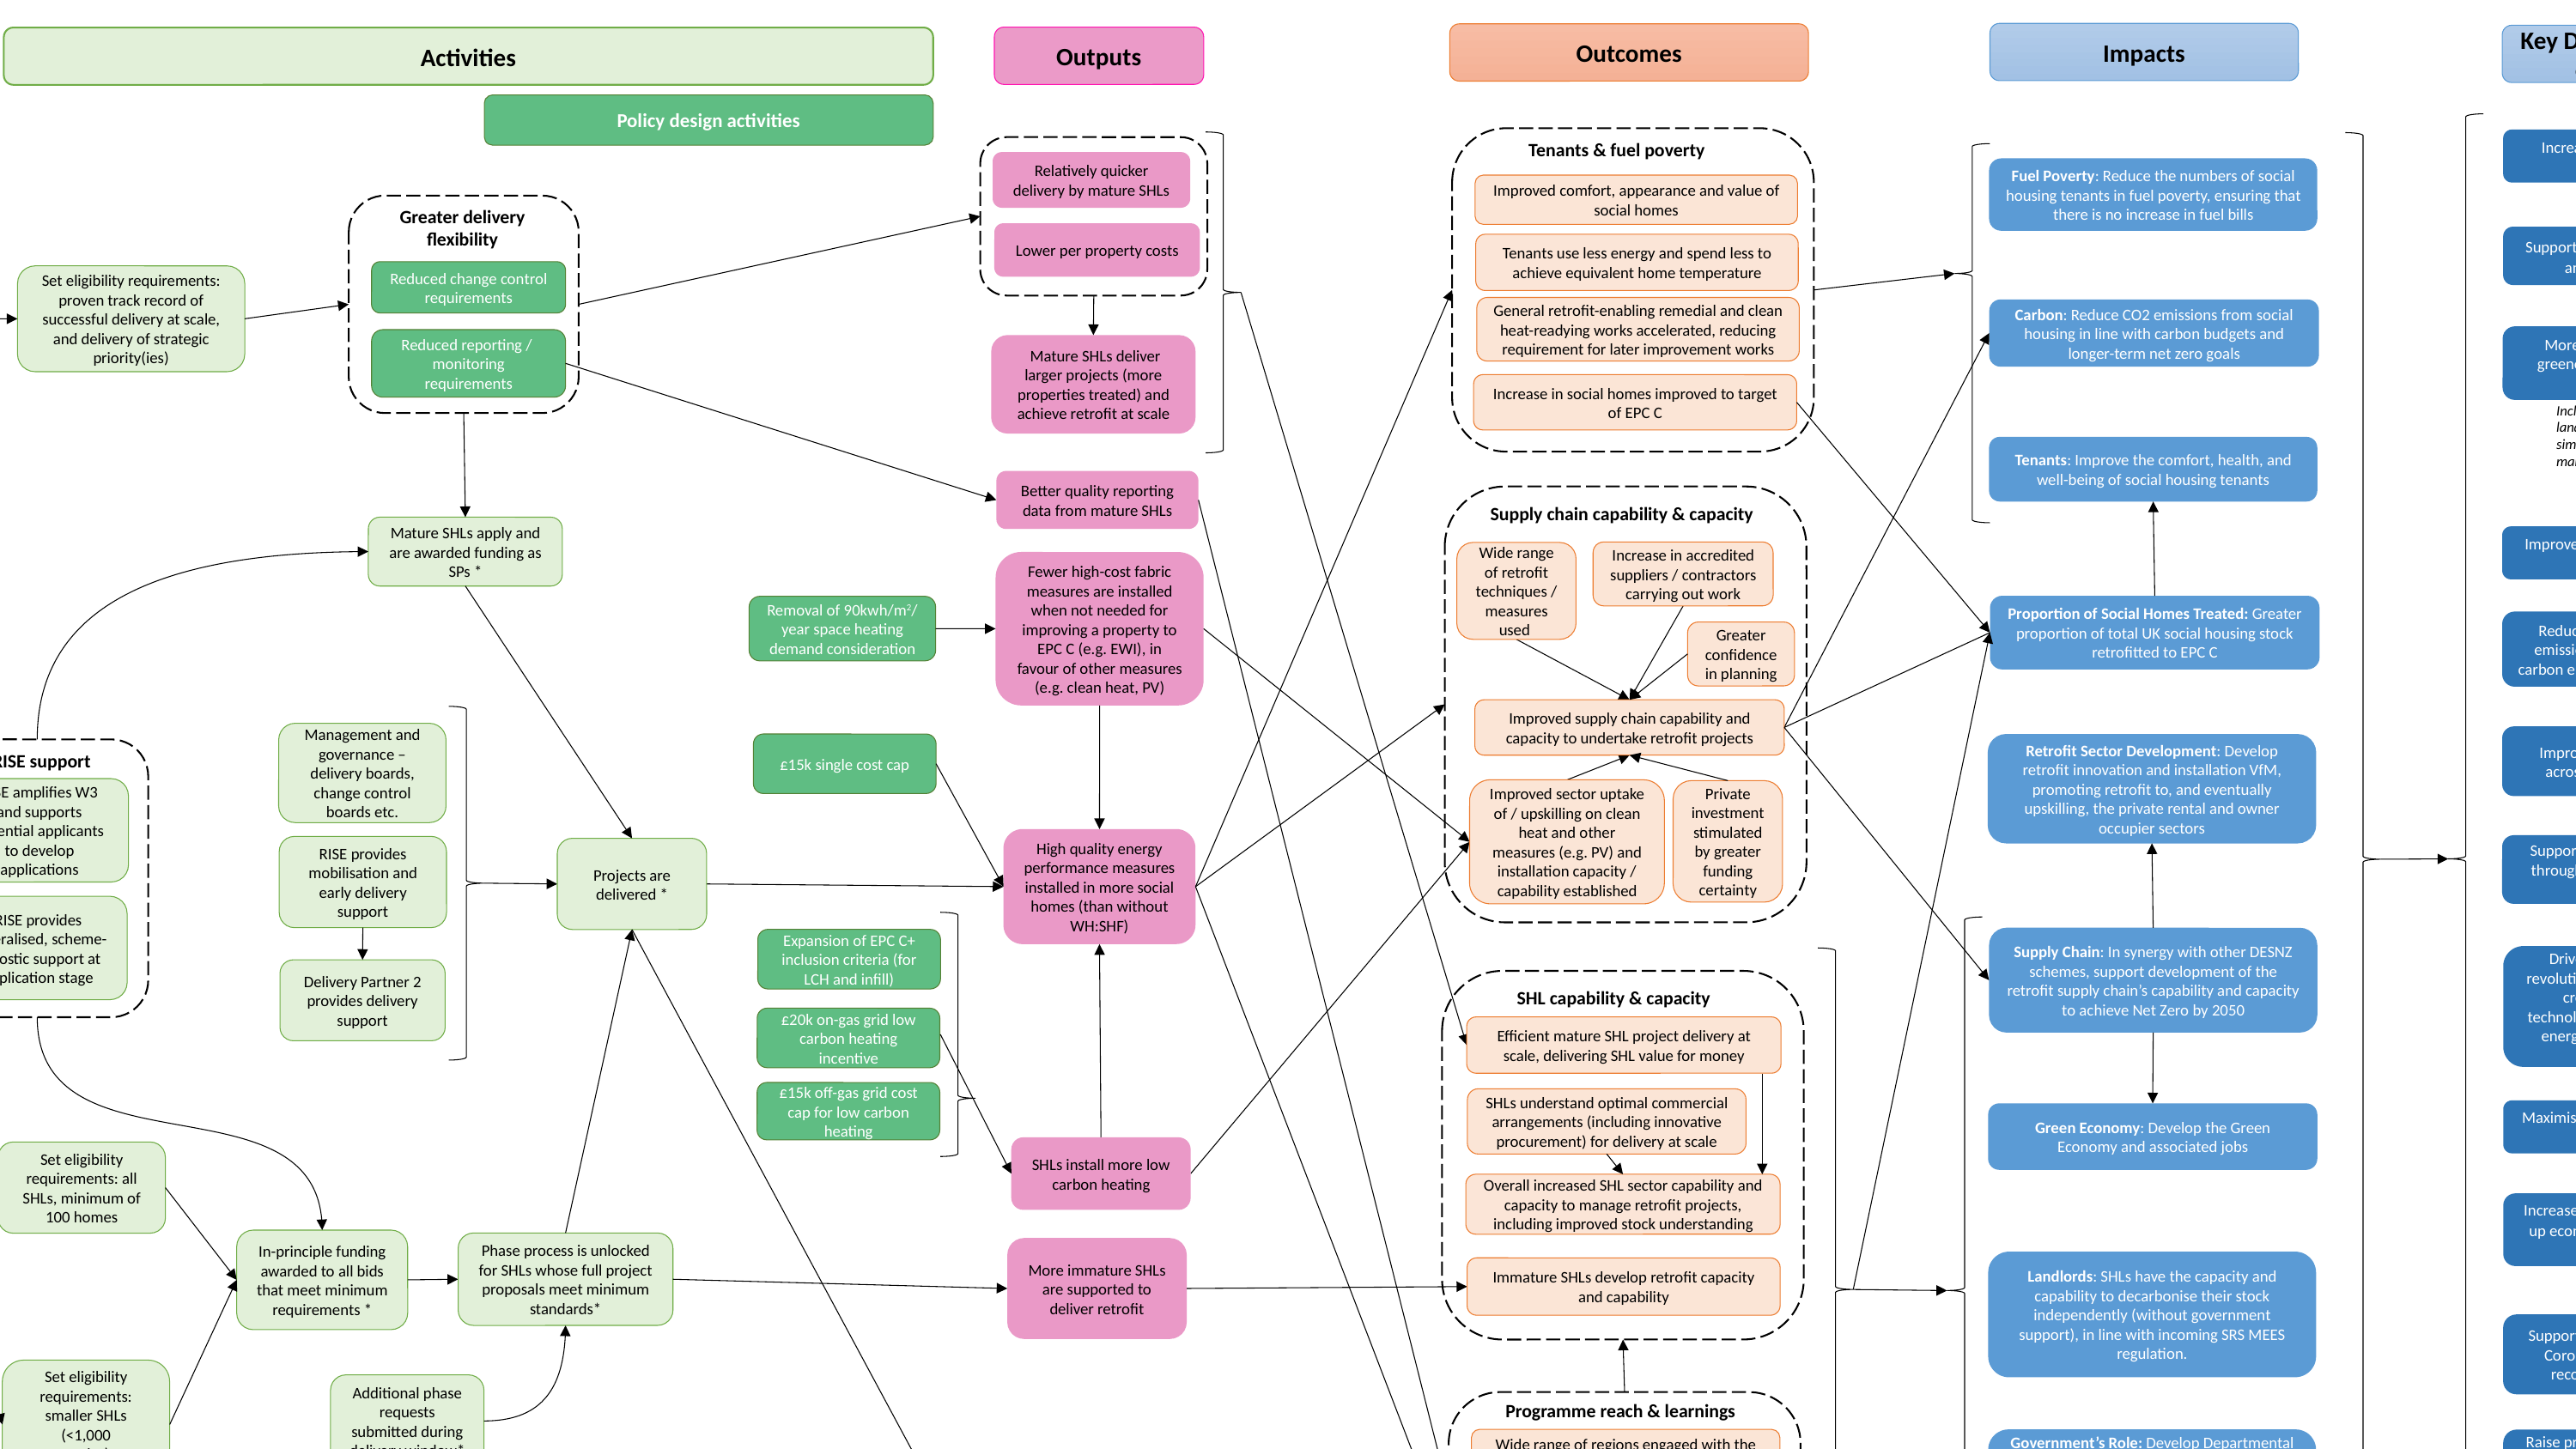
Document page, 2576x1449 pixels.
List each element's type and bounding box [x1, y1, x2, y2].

text_box [975, 1098, 1012, 1174]
text_box [108, 480, 297, 811]
text_box [73, 980, 287, 1266]
text_box [936, 763, 1004, 887]
text_box [0, 1, 2576, 1449]
